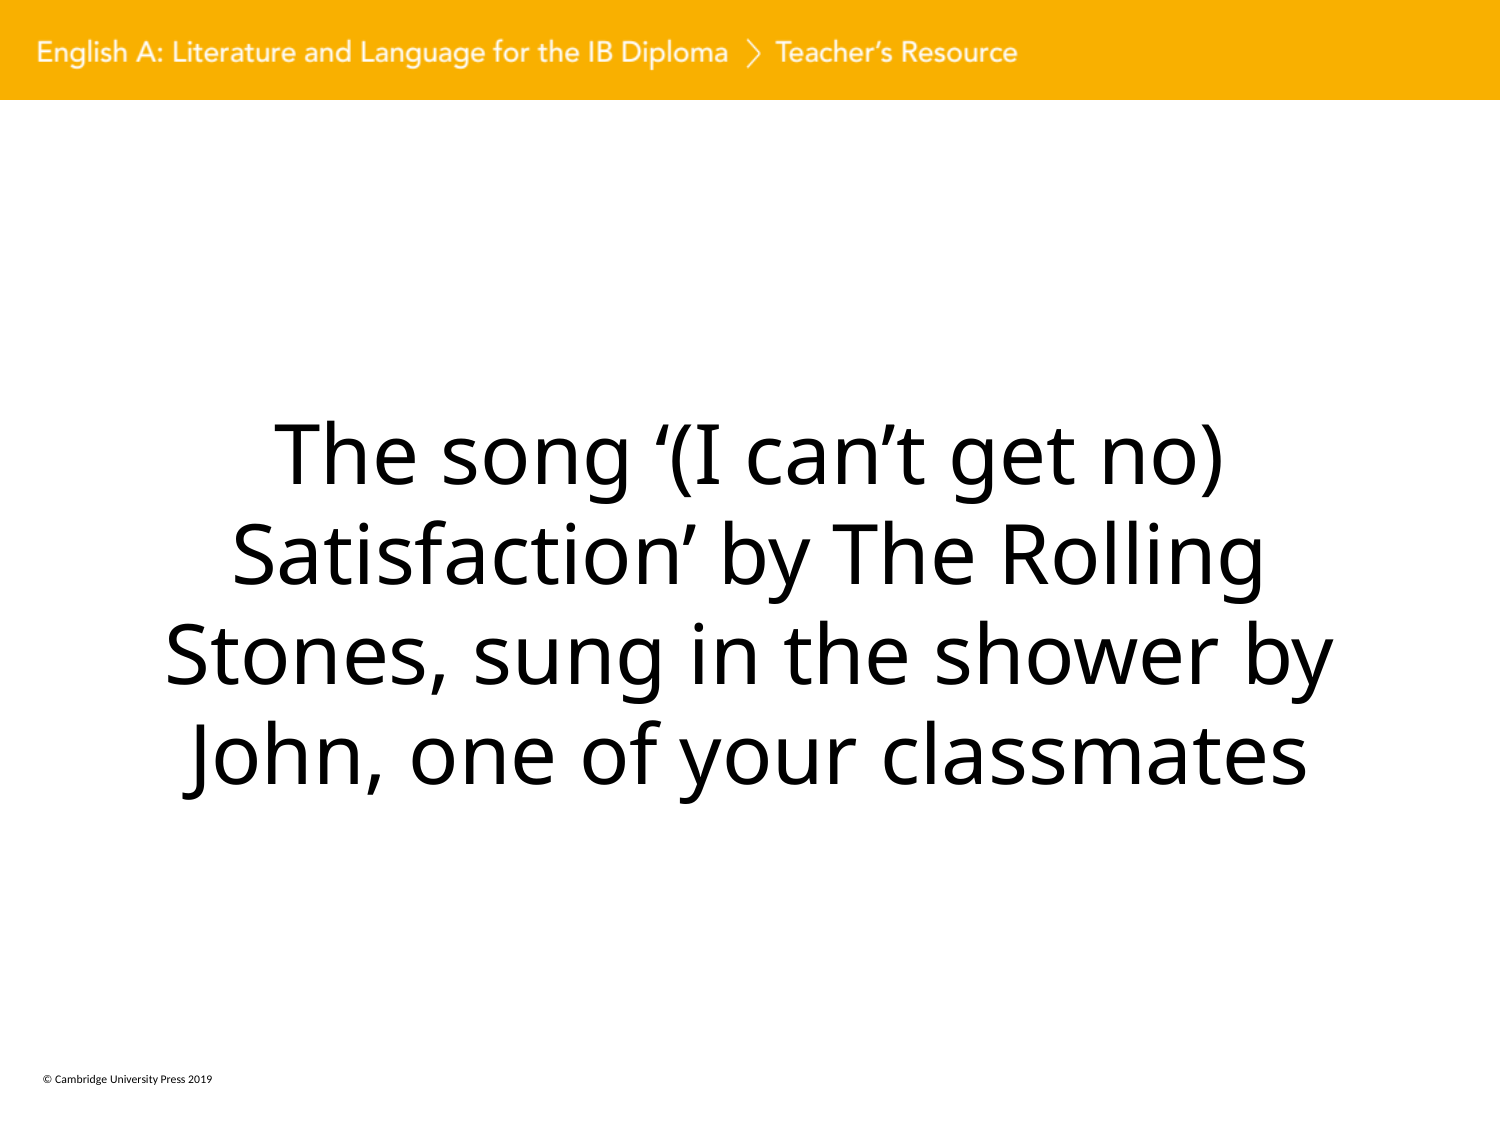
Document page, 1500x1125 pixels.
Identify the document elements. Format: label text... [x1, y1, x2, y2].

picture [0, 0, 1500, 101]
title The song ‘(I can’t get no) Satisfaction’ by The Rolling Stones, sung in the shower by John, one of your classmates [112, 201, 1388, 1001]
subtitle © Cambridge University Press 2019 [27, 1063, 1388, 1093]
